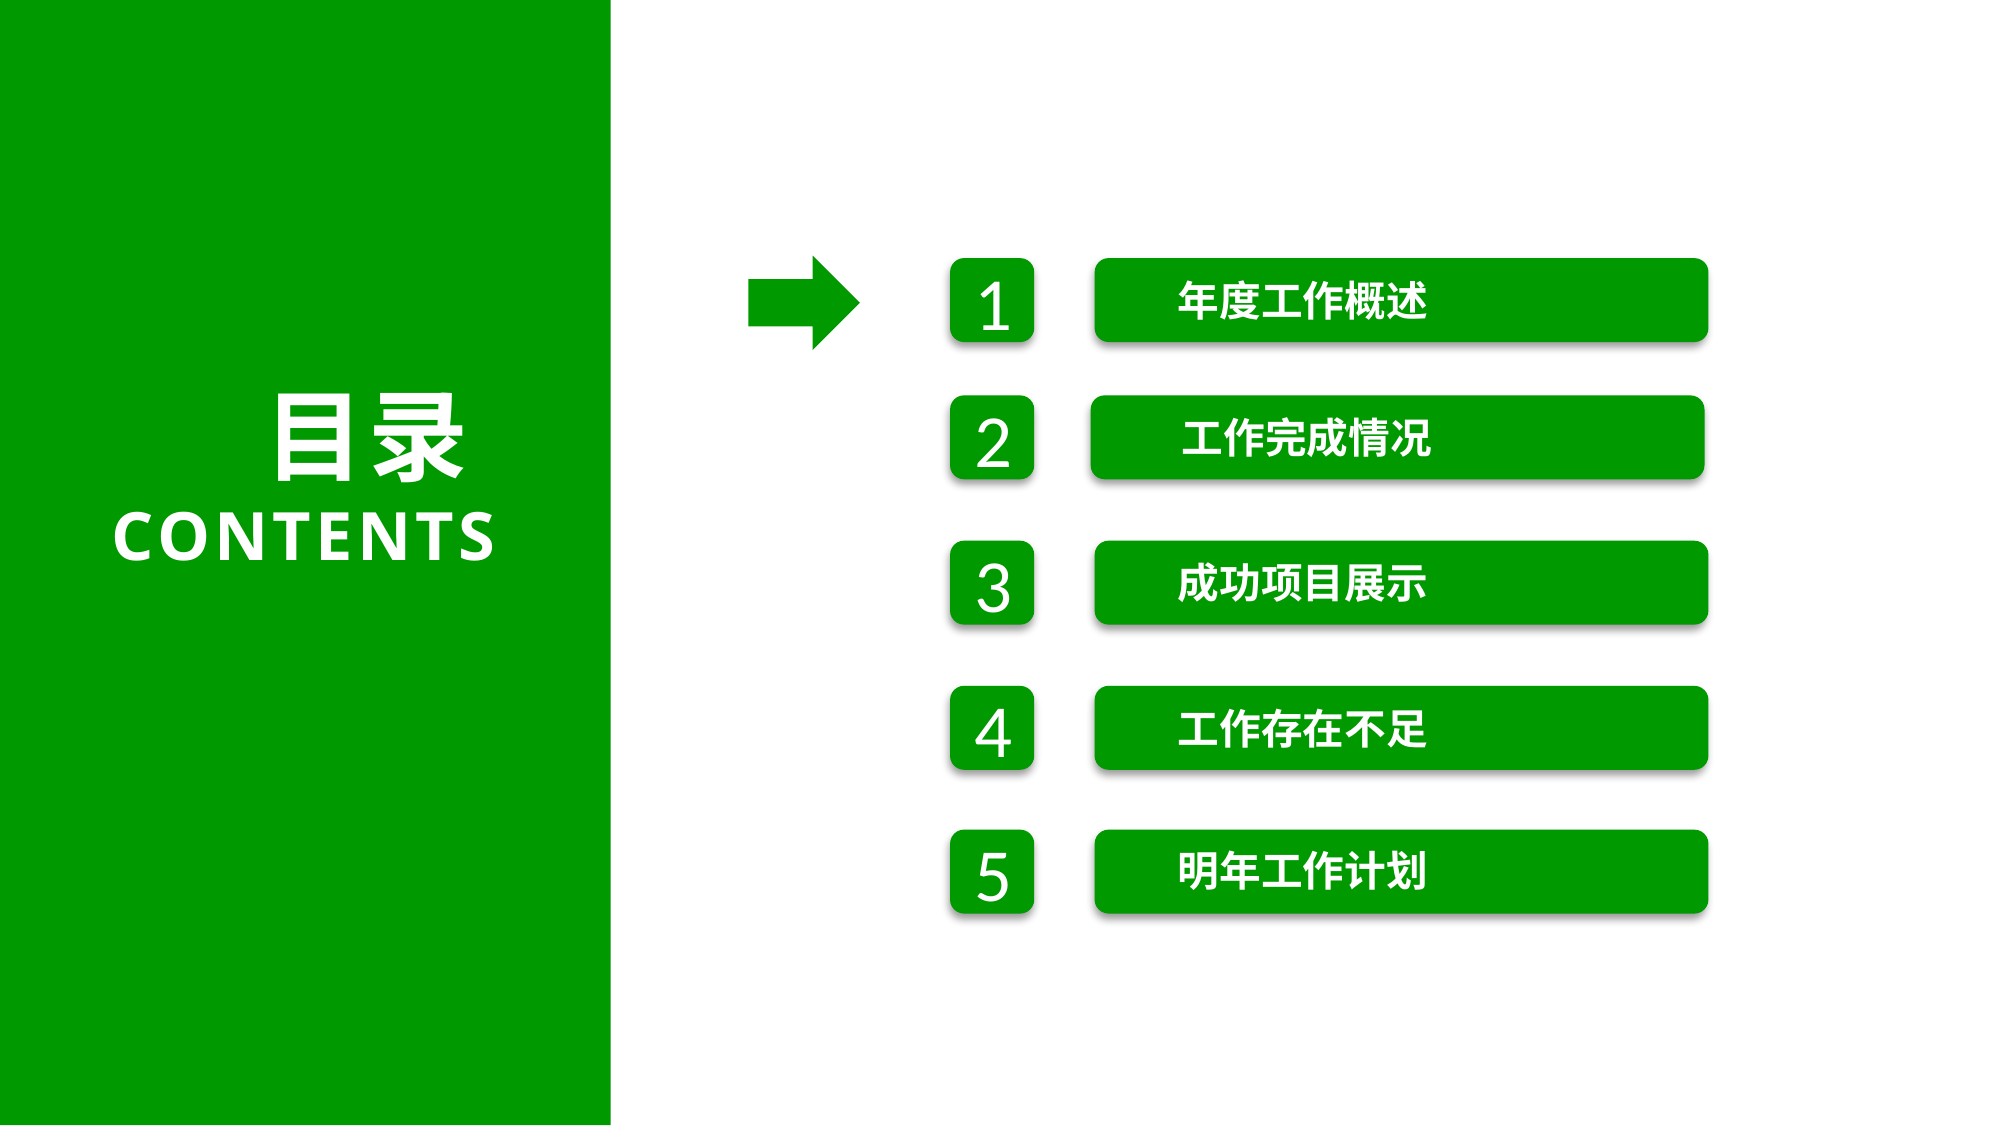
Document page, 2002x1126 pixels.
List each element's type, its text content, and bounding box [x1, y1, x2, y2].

text_box 4 [947, 683, 1037, 772]
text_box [1094, 257, 1709, 343]
text_box 目录 CONTENTS [55, 364, 516, 584]
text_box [1094, 829, 1709, 914]
text_box [0, 0, 613, 1126]
text_box 1 [947, 255, 1037, 345]
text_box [1094, 685, 1709, 770]
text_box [1094, 540, 1709, 625]
text_box [746, 253, 862, 352]
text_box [1090, 395, 1705, 480]
text_box 2 [947, 393, 1037, 482]
text_box 3 [947, 538, 1037, 627]
text_box 5 [947, 827, 1037, 916]
